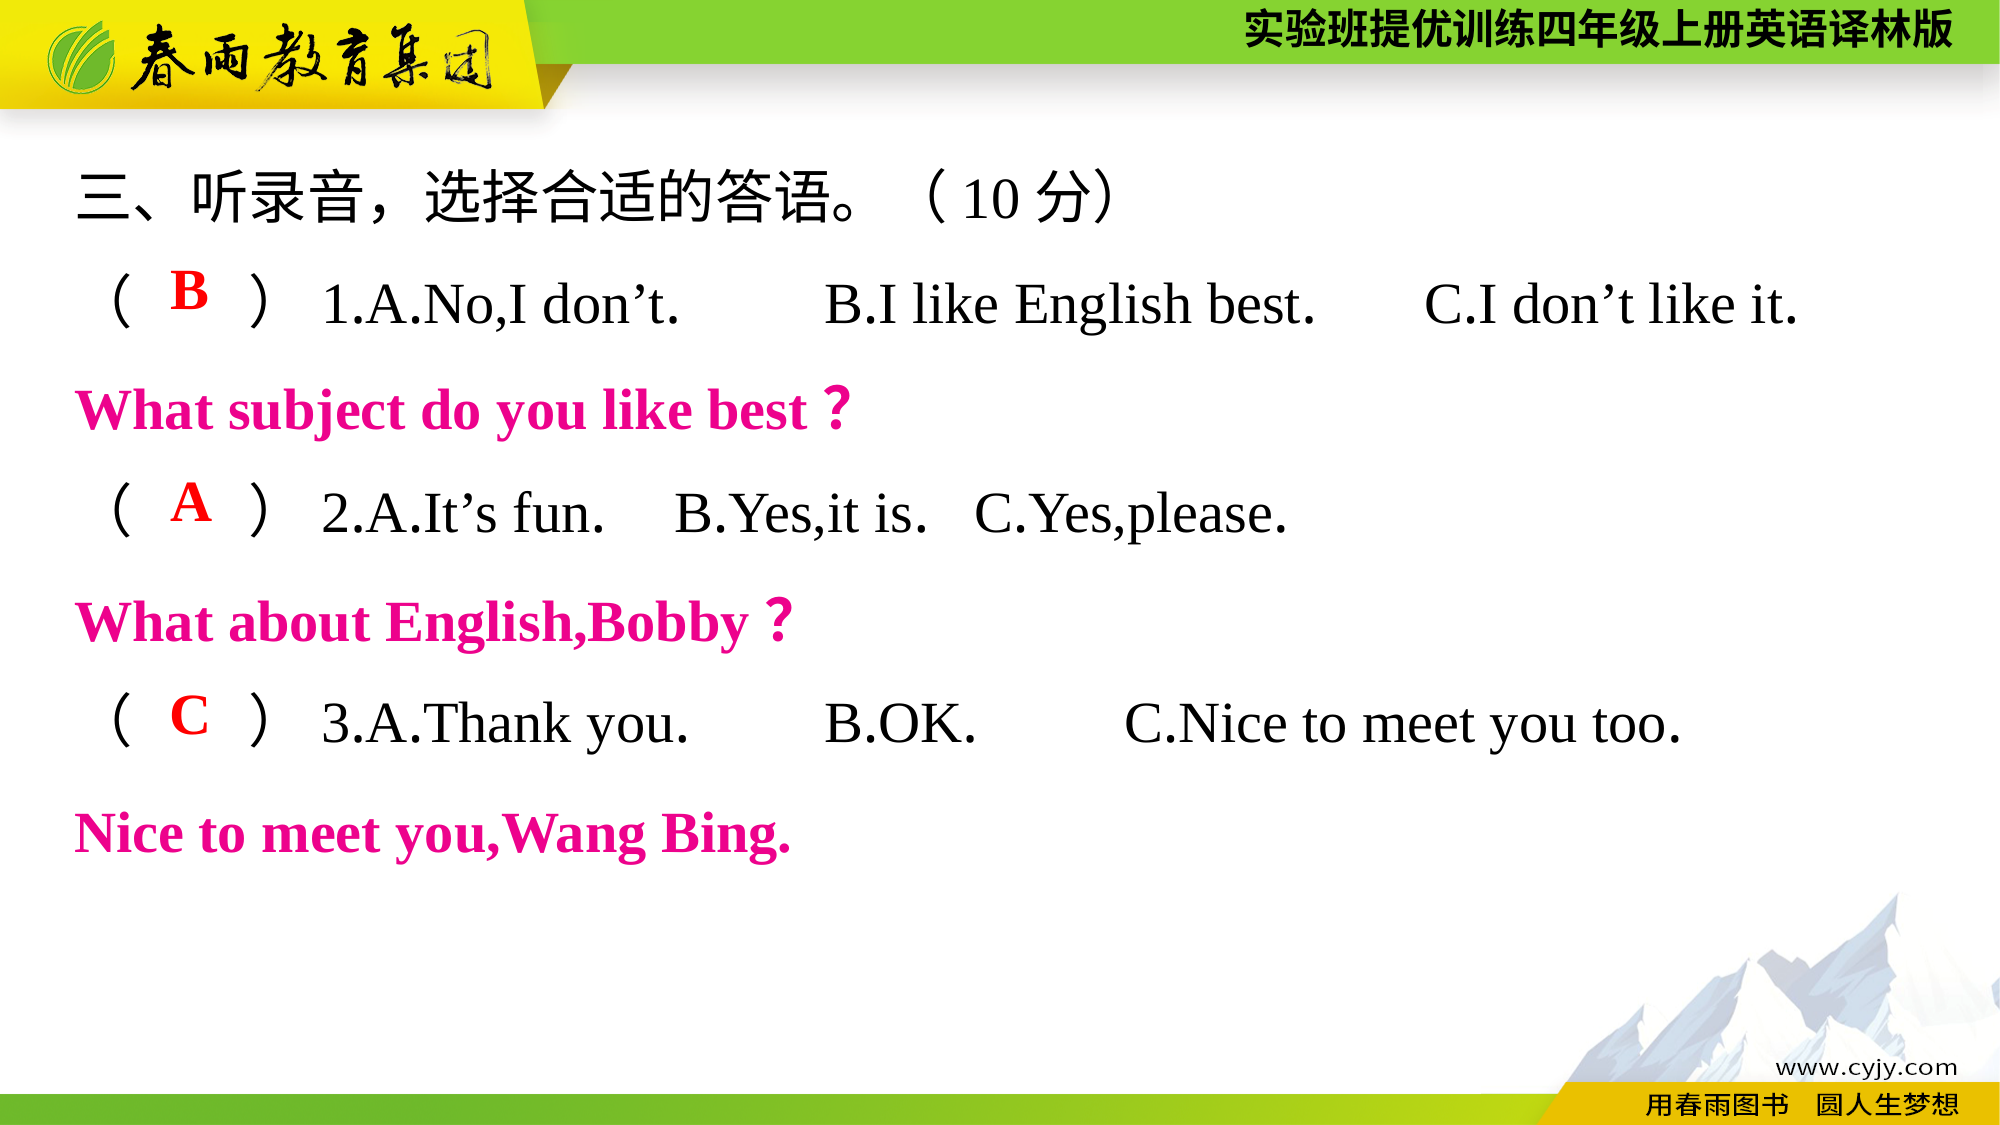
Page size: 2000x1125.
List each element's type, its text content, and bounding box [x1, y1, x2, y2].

text_box What subject do you like best？ [59, 329, 1944, 450]
picture [0, 0, 2000, 1125]
text_box B [155, 243, 225, 329]
text_box C [154, 668, 227, 751]
list 三、听录音，选择合适的答语。（10分） （ ）1.A.No,I don’t. B.I like English best. C.I don’t like it. （ ）2.A.It’s fun. B.Yes,it is. C.Yes,please. （ ）3.A.Thank you. B.OK. C.Nice to meet you too. [59, 661, 1944, 751]
list 三、听录音，选择合适的答语。（10分） （ ）1.A.No,I don’t. B.I like English best. C.I don’t like it. （ ）2.A.It’s fun. B.Yes,it is. C.Yes,please. （ ）3.A.Thank you. B.OK. C.Nice to meet you too. [59, 450, 1944, 540]
text_box What about English,Bobby？ [59, 540, 1944, 661]
text_box Nice to meet you,Wang Bing. [59, 751, 1944, 872]
text_box A [155, 456, 228, 540]
list 三、听录音，选择合适的答语。（10分） （ ）1.A.No,I don’t. B.I like English best. C.I don’t like it. （ ）2.A.It’s fun. B.Yes,it is. C.Yes,please. （ ）3.A.Thank you. B.OK. C.Nice to meet you too. [59, 117, 1944, 329]
